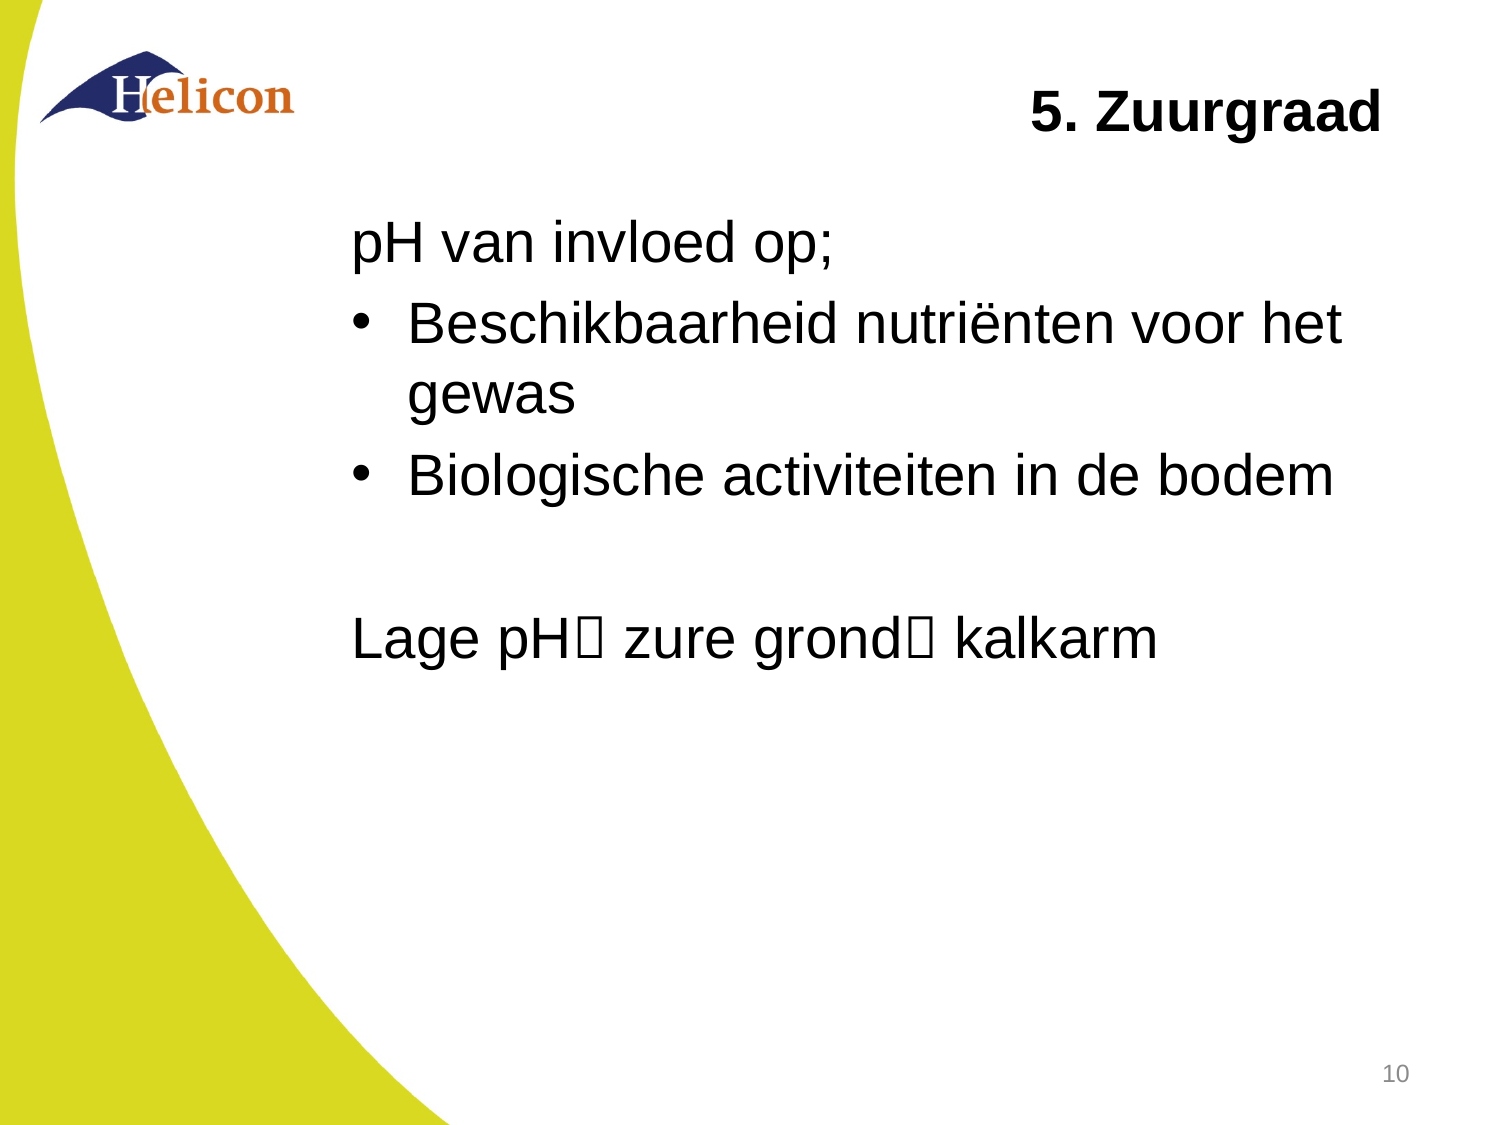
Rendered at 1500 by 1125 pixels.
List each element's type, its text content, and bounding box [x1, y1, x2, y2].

picture [0, 0, 1500, 1125]
title 5. Zuurgraad [324, 54, 1415, 161]
list pH van invloed op; Beschikbaarheid nutriënten voor het gewas Biologische activiteiten in de bodem Lage pH zure grond kalkarm [336, 196, 1425, 1005]
slide_number 10 [1074, 1042, 1425, 1103]
